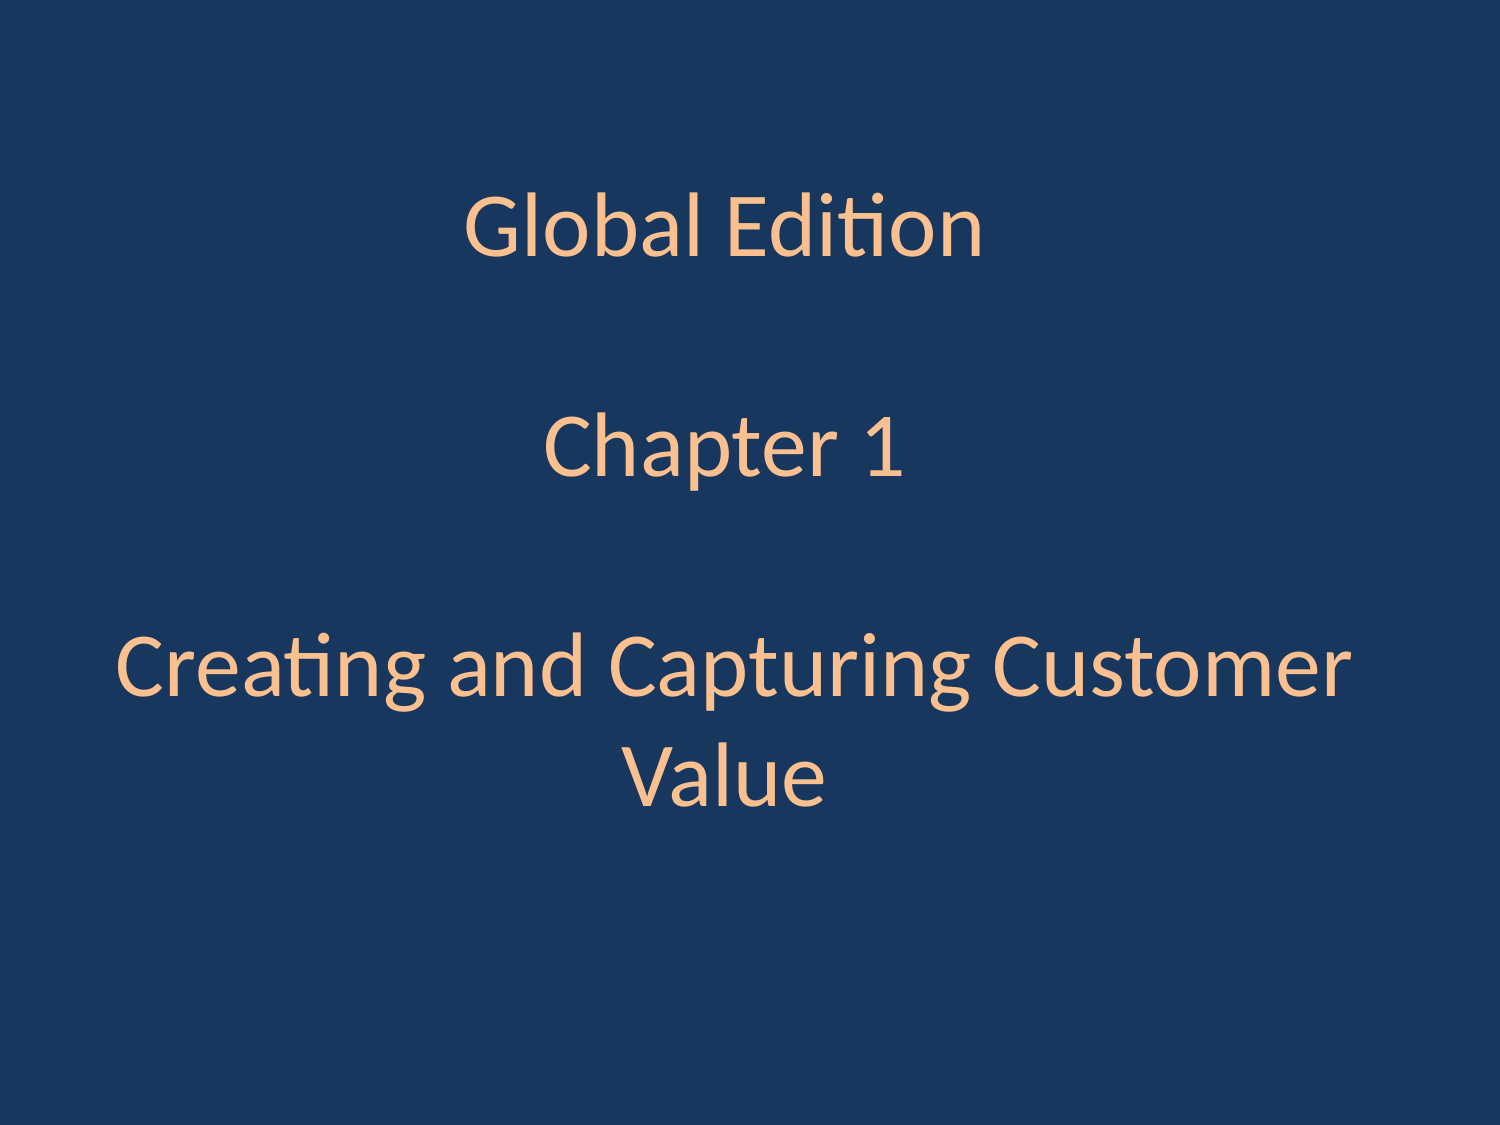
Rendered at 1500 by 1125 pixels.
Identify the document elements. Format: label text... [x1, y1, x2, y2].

title Global Edition Chapter 1 Creating and Capturing Customer Value [37, 125, 1413, 975]
